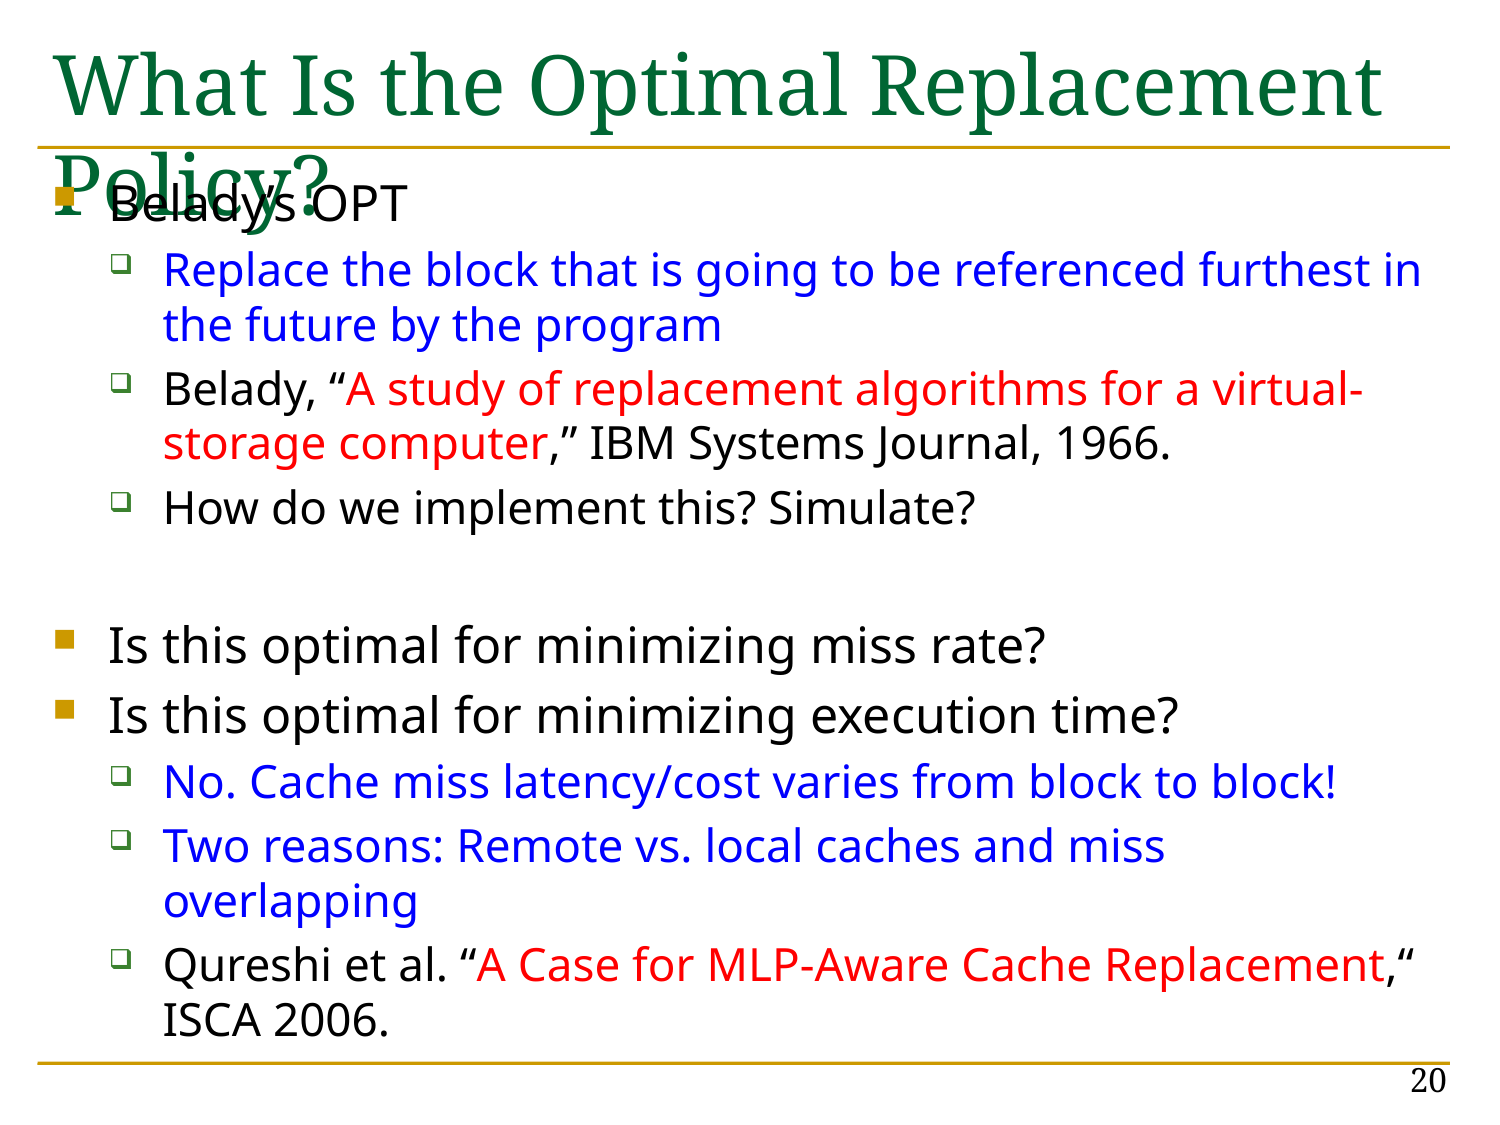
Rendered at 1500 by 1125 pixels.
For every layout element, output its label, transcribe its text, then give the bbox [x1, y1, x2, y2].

list Belady’s OPT Replace the block that is going to be referenced furthest in the future by the program Belady, “A study of replacement algorithms for a virtual-storage computer,” IBM Systems Journal, 1966. How do we implement this? Simulate? Is this optimal for minimizing miss rate? Is this optimal for minimizing execution time? No. Cache miss latency/cost varies from block to block! Two reasons: Remote vs. local caches and miss overlapping Qureshi et al. “A Case for MLP-Aware Cache Replacement,“ ISCA 2006. [37, 163, 1450, 1016]
title What Is the Optimal Replacement Policy? [37, 24, 1450, 163]
slide_number 20 [1111, 1036, 1462, 1112]
